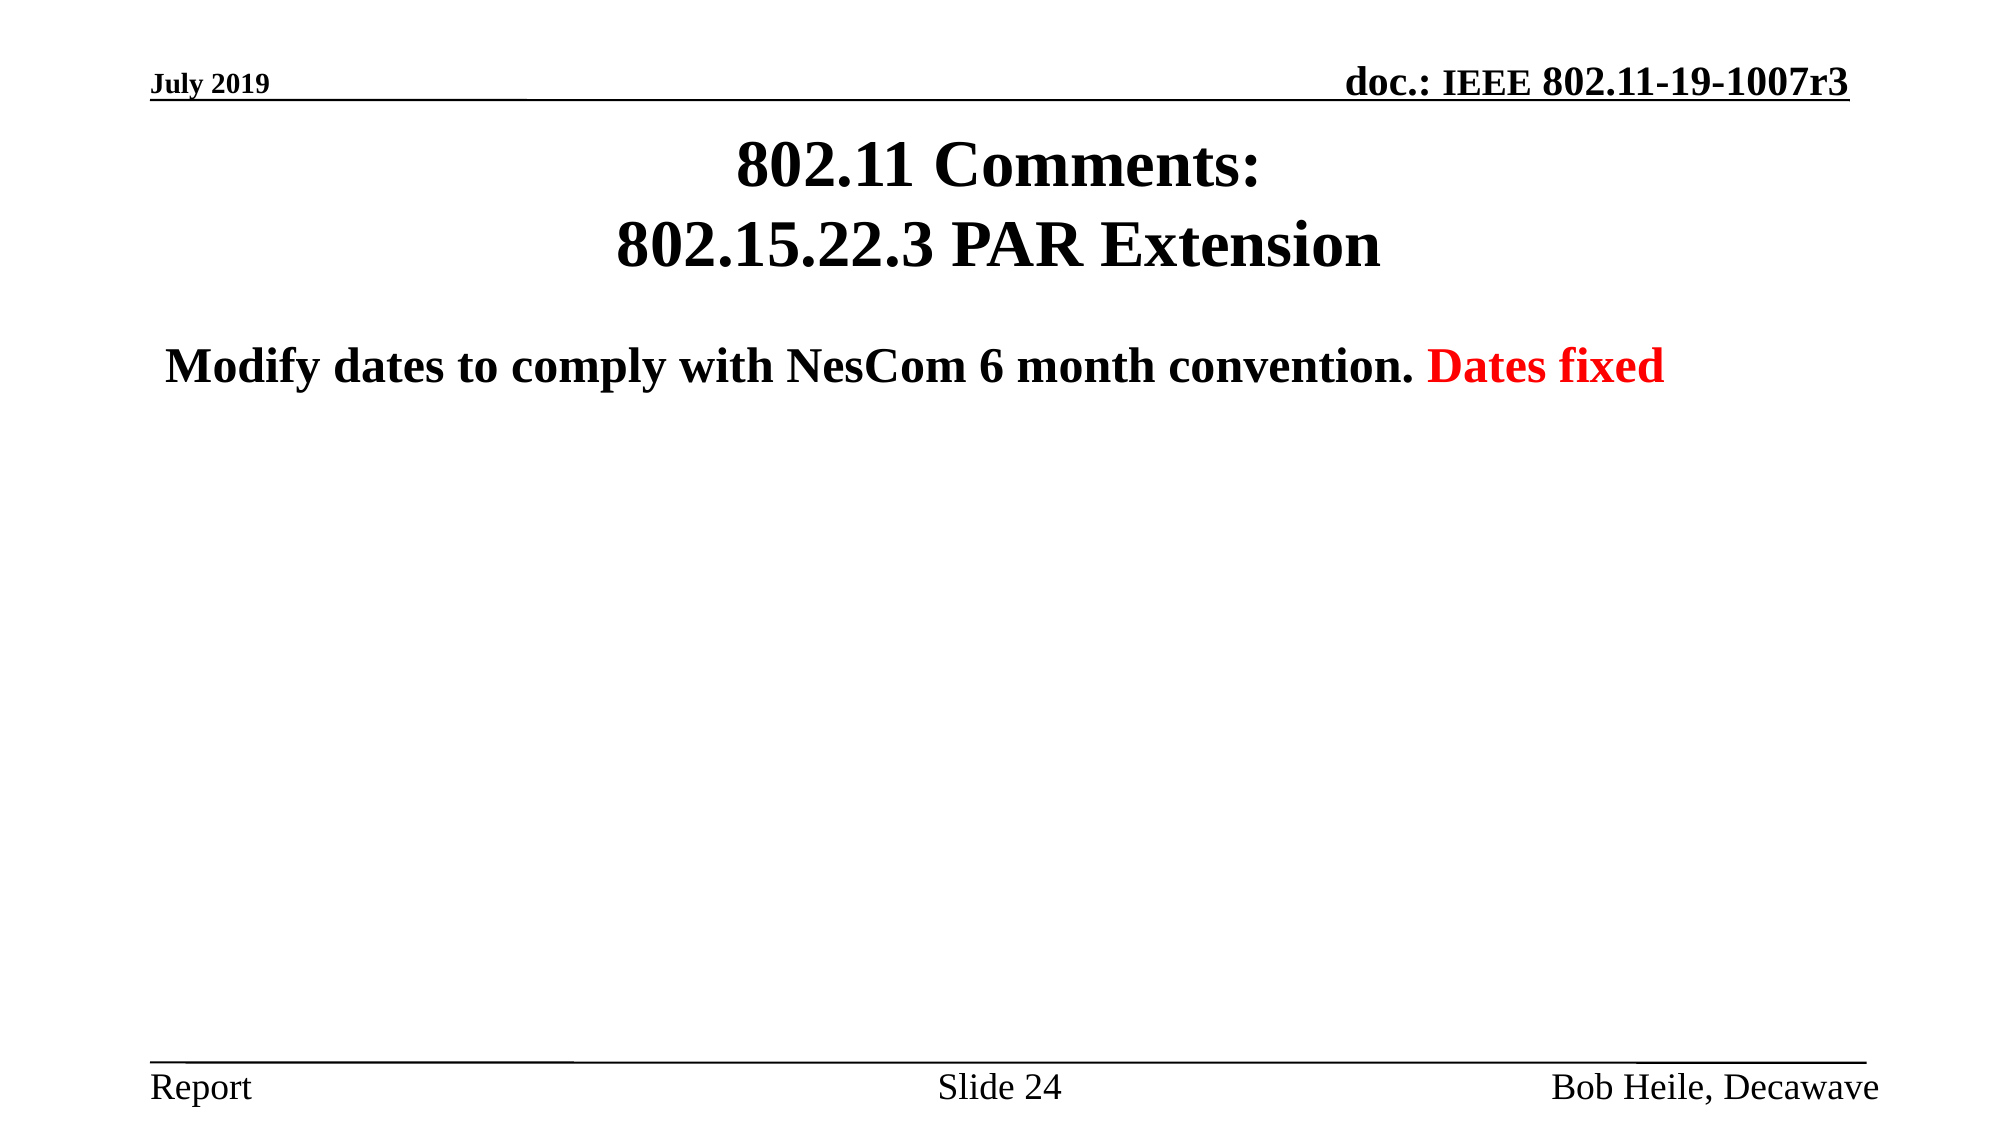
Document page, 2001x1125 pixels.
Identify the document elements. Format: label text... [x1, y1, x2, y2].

footer Bob Heile, Decawave [1436, 1061, 1881, 1108]
title 802.11 Comments: 802.15.22.3 PAR Extension [149, 112, 1850, 288]
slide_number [149, 49, 431, 100]
slide_number Slide 24 [927, 1061, 1073, 1125]
list Modify dates to comply with NesCom 6 month convention. Dates fixed [149, 324, 1850, 1000]
